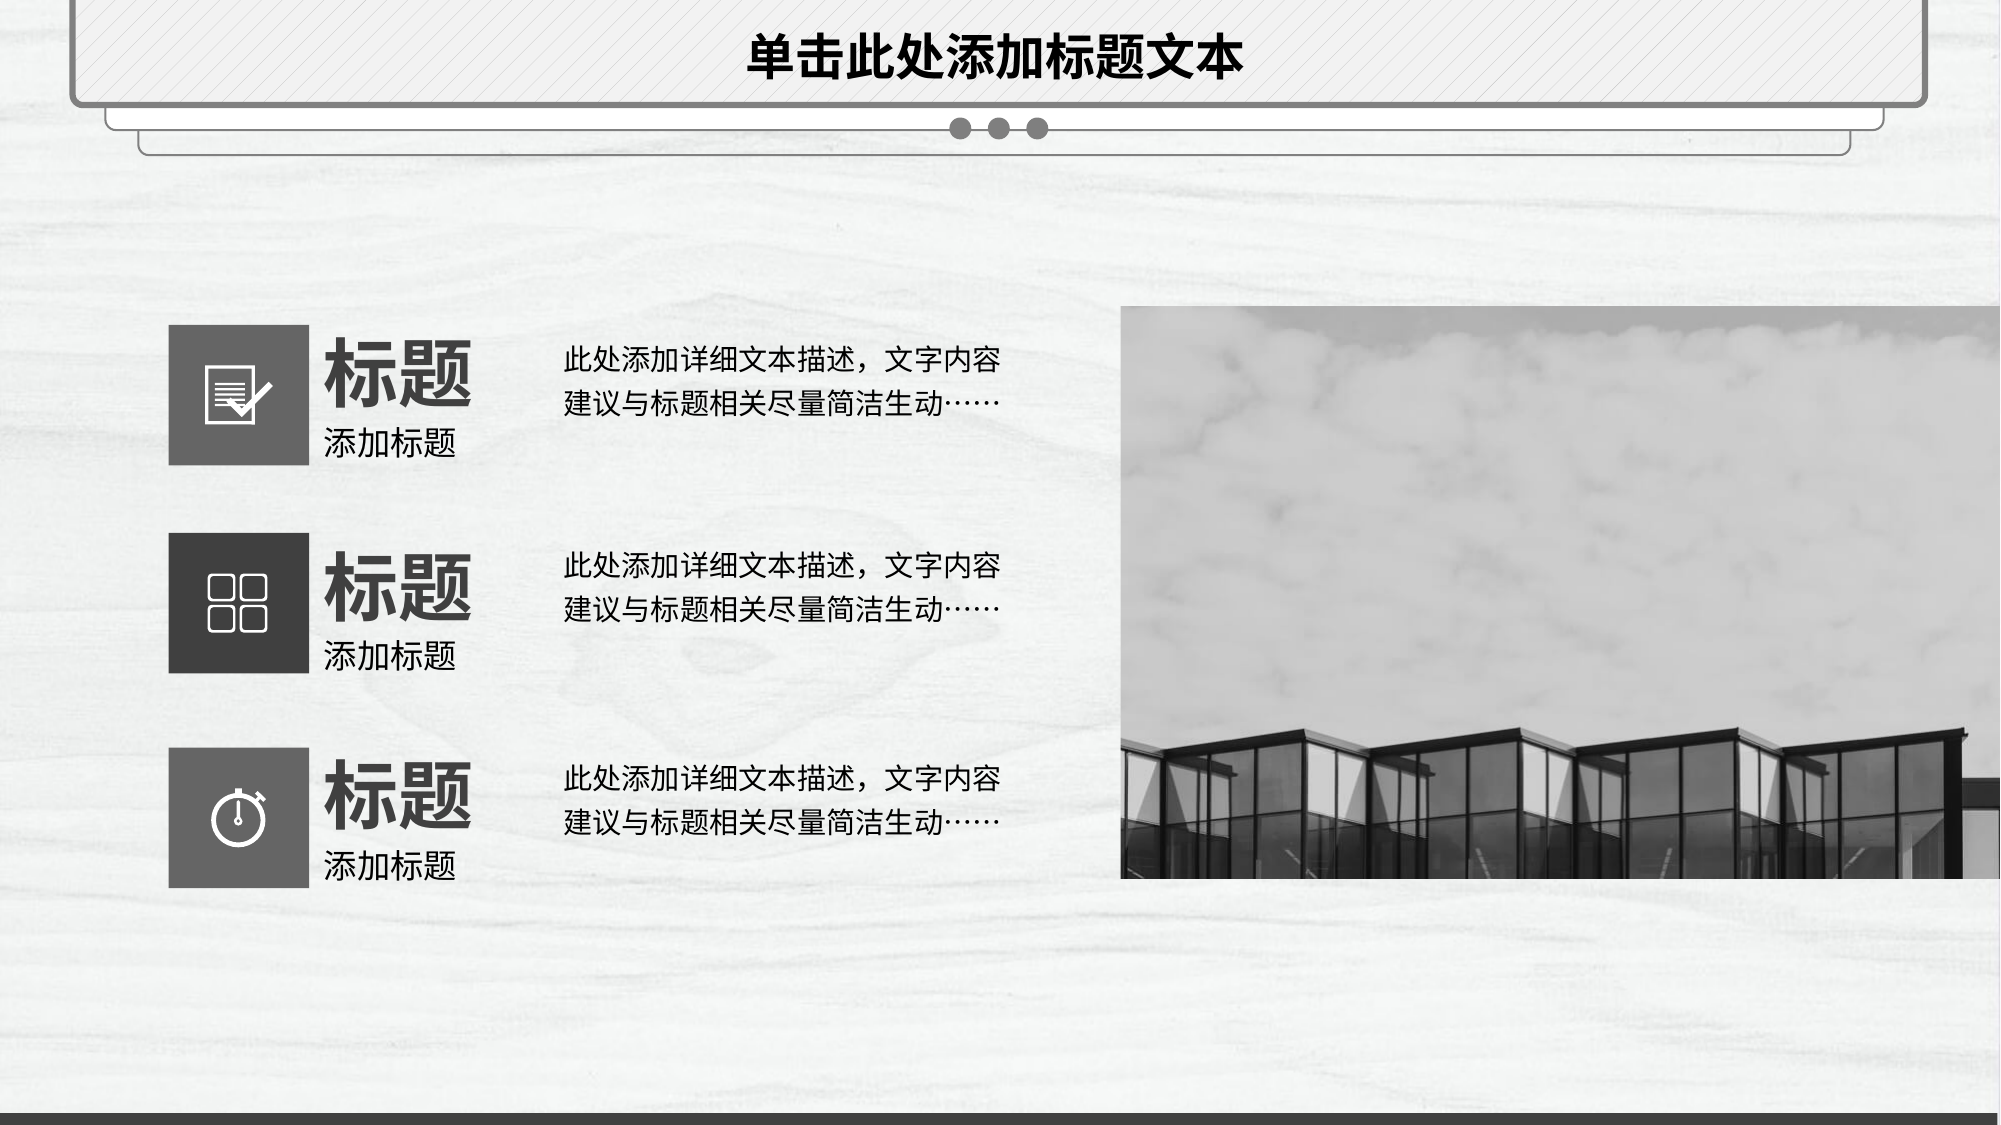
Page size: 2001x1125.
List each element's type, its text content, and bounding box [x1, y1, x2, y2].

picture [140, 132, 1849, 154]
text_box [168, 324, 310, 466]
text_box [168, 531, 1023, 684]
picture [0, 0, 2001, 1125]
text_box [168, 741, 1023, 894]
text_box [1120, 305, 2000, 880]
text_box 此处添加详细文本描述，文字内容建议与标题相关尽量简洁生动…… [548, 325, 1023, 428]
text_box 单击此处添加标题文本 [638, 18, 1353, 93]
text_box 标题 [309, 319, 552, 414]
text_box [204, 364, 275, 426]
text_box 添加标题 [309, 414, 552, 470]
